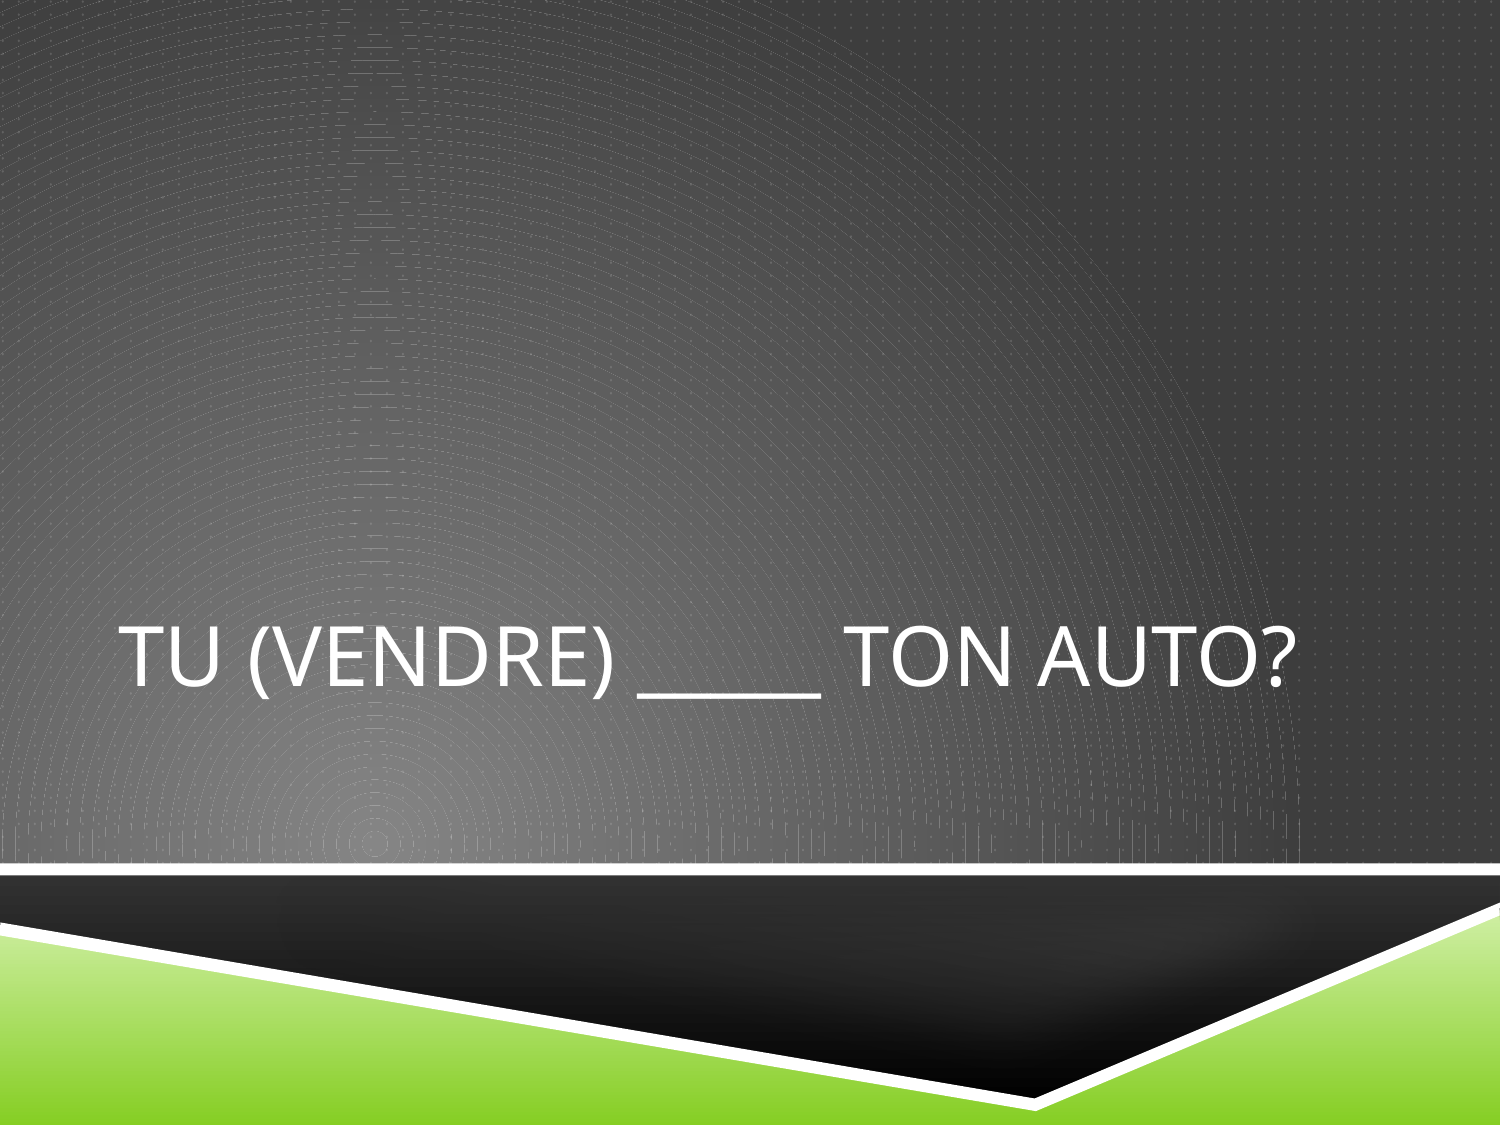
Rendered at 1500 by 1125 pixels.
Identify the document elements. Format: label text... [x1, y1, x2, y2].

title Tu (vendre) _____ ton auto? [118, 596, 1394, 820]
